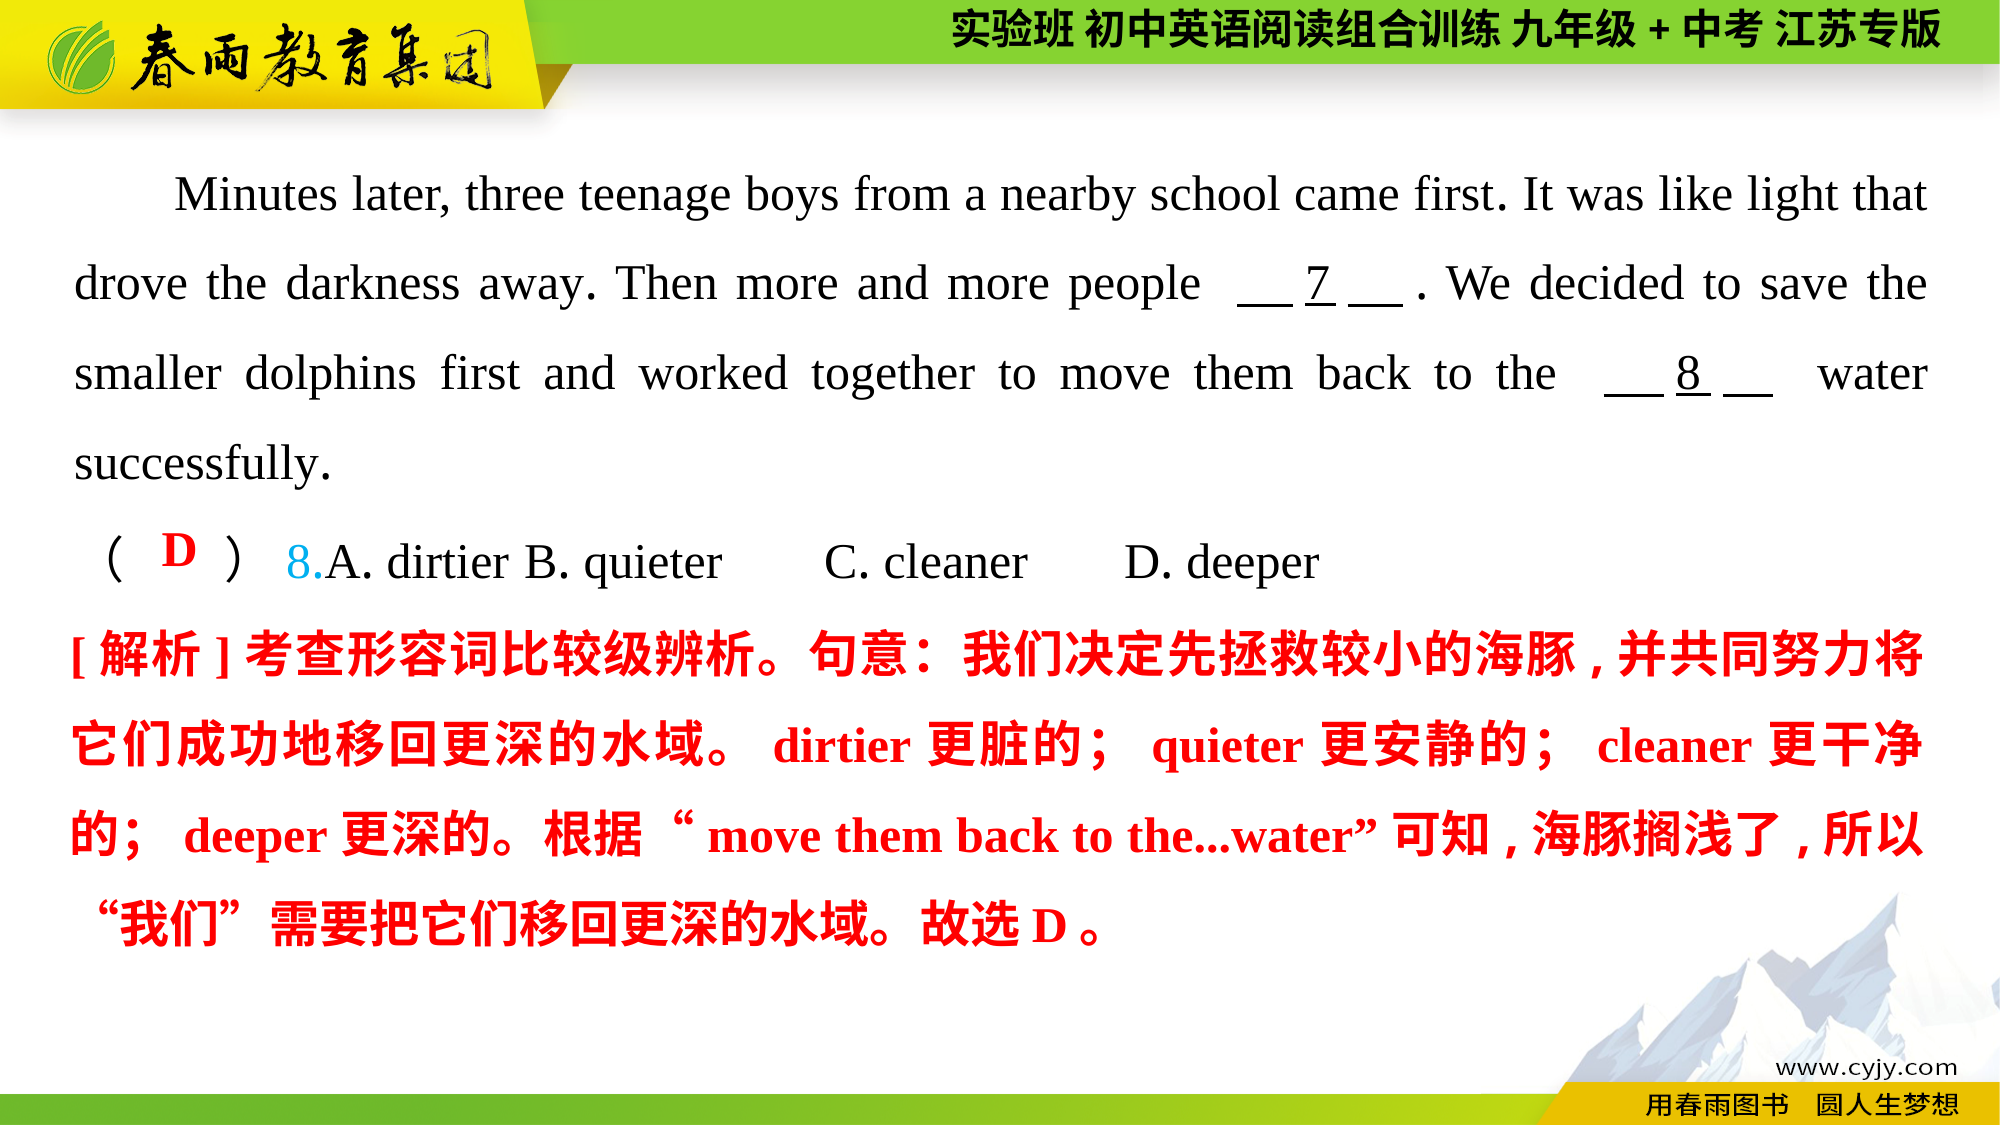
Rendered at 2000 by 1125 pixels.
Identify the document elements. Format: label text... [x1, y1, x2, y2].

picture [0, 0, 2000, 1125]
text_box [解析]考查形容词比较级辨析。句意：我们决定先拯救较小的海豚,并共同努力将它们成功地移回更深的水域。dirtier更脏的；quieter更安静的；cleaner更干净的；deeper更深的。根据“move them back to the...water”可知,海豚搁浅了,所以“我们”需要把它们移回更深的水域。故选D。 [54, 585, 1939, 961]
text_box （ ）8.A. dirtier B. quieter C. cleaner D. deeper [59, 491, 1944, 597]
text_box D [146, 508, 213, 584]
list Minutes later, three teenage boys from a nearby school came first. It was like light that drove the darkness away. Then more and more people 7 . We decided to save the smaller dolphins first and worked together to move them back to the 8 water successfully. [59, 122, 1944, 490]
